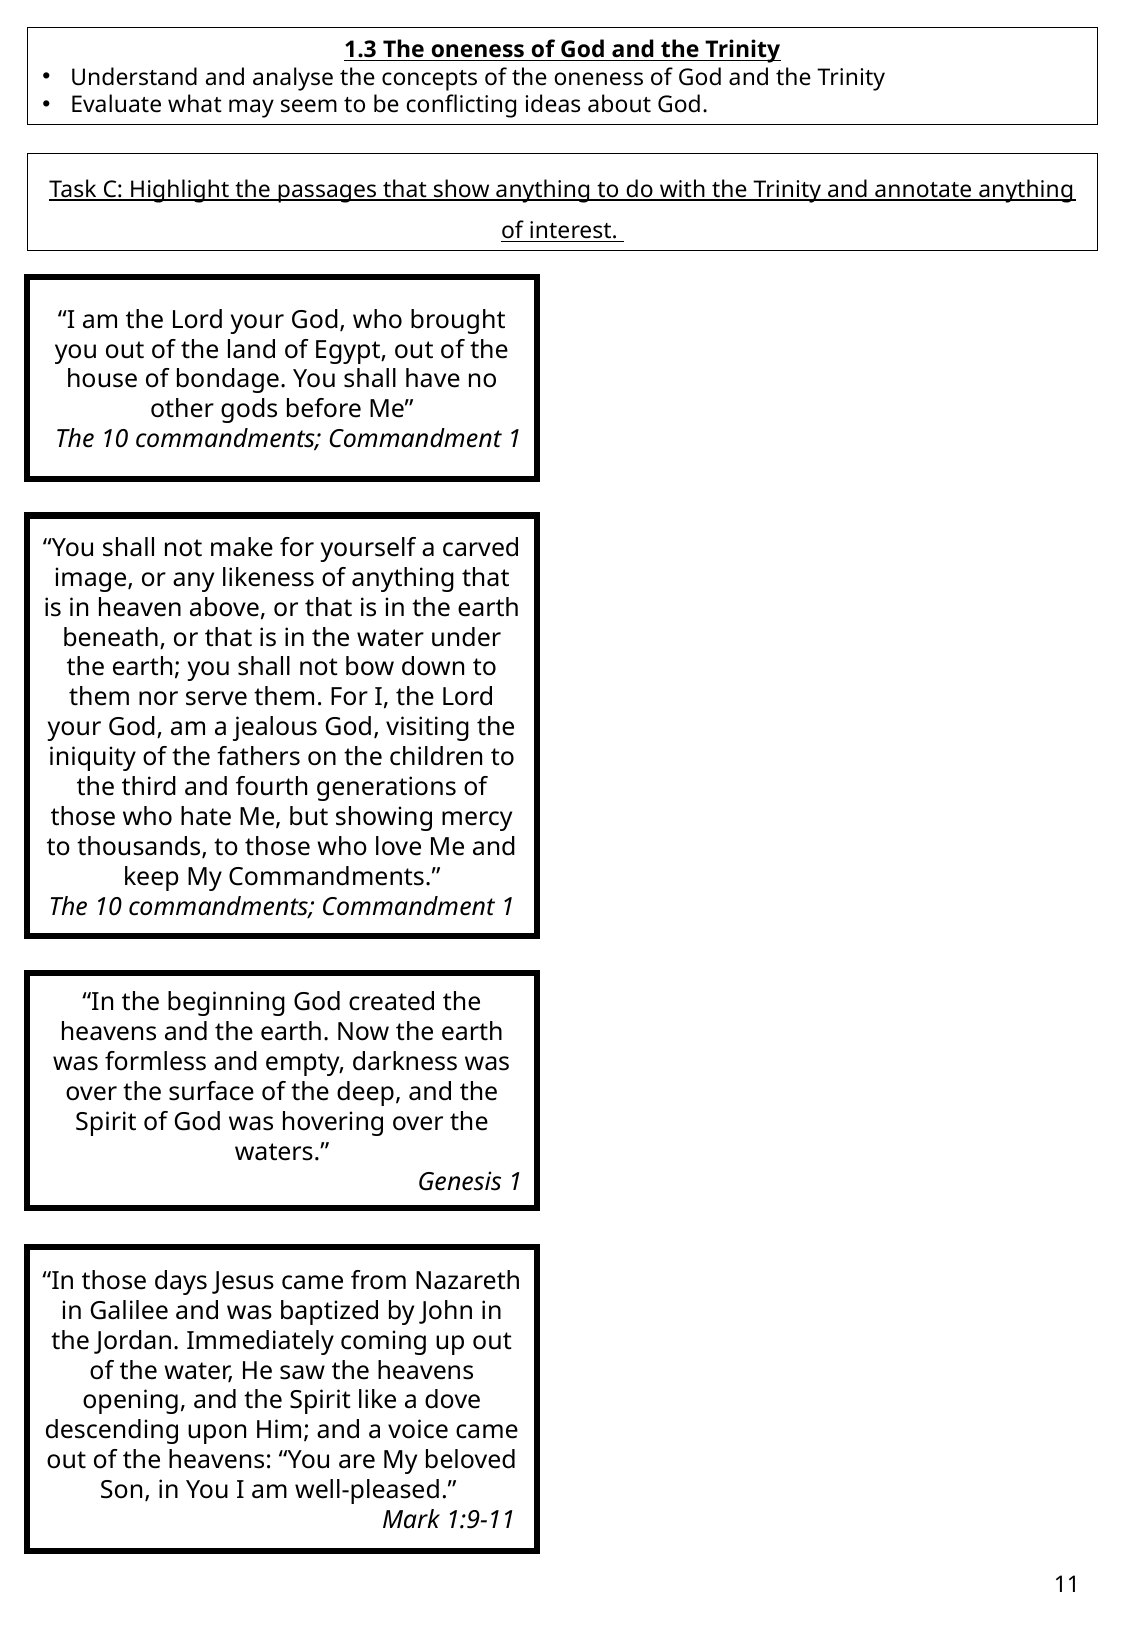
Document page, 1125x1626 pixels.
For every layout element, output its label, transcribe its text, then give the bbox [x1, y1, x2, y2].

text_box “You shall not make for yourself a carved image, or any likeness of anything that is in heaven above, or that is in the earth beneath, or that is in the water under the earth; you shall not bow down to them nor serve them. For I, the Lord your God, am a jealous God, visiting the iniquity of the fathers on the children to the third and fourth generations of those who hate Me, but showing mercy to thousands, to those who love Me and keep My Commandments.” The 10 commandments; Commandment 1 [27, 515, 537, 936]
text_box 1.3 The oneness of God and the Trinity Understand and analyse the concepts of the oneness of God and the Trinity Evaluate what may seem to be conflicting ideas about God. [27, 27, 1098, 125]
text_box 11 [1036, 1548, 1098, 1605]
text_box “In those days Jesus came from Nazareth in Galilee and was baptized by John in the Jordan. Immediately coming up out of the water, He saw the heavens opening, and the Spirit like a dove descending upon Him; and a voice came out of the heavens: “You are My beloved Son, in You I am well-pleased.” Mark 1:9-11 [27, 1247, 537, 1551]
text_box “I am the Lord your God, who brought you out of the land of Egypt, out of the house of bondage. You shall have no other gods before Me” The 10 commandments; Commandment 1 [27, 276, 537, 479]
text_box “In the beginning God created the heavens and the earth. Now the earth was formless and empty, darkness was over the surface of the deep, and the Spirit of God was hovering over the waters.” Genesis 1 [27, 972, 537, 1209]
text_box Task C: Highlight the passages that show anything to do with the Trinity and annotate anything of interest. [27, 153, 1098, 251]
